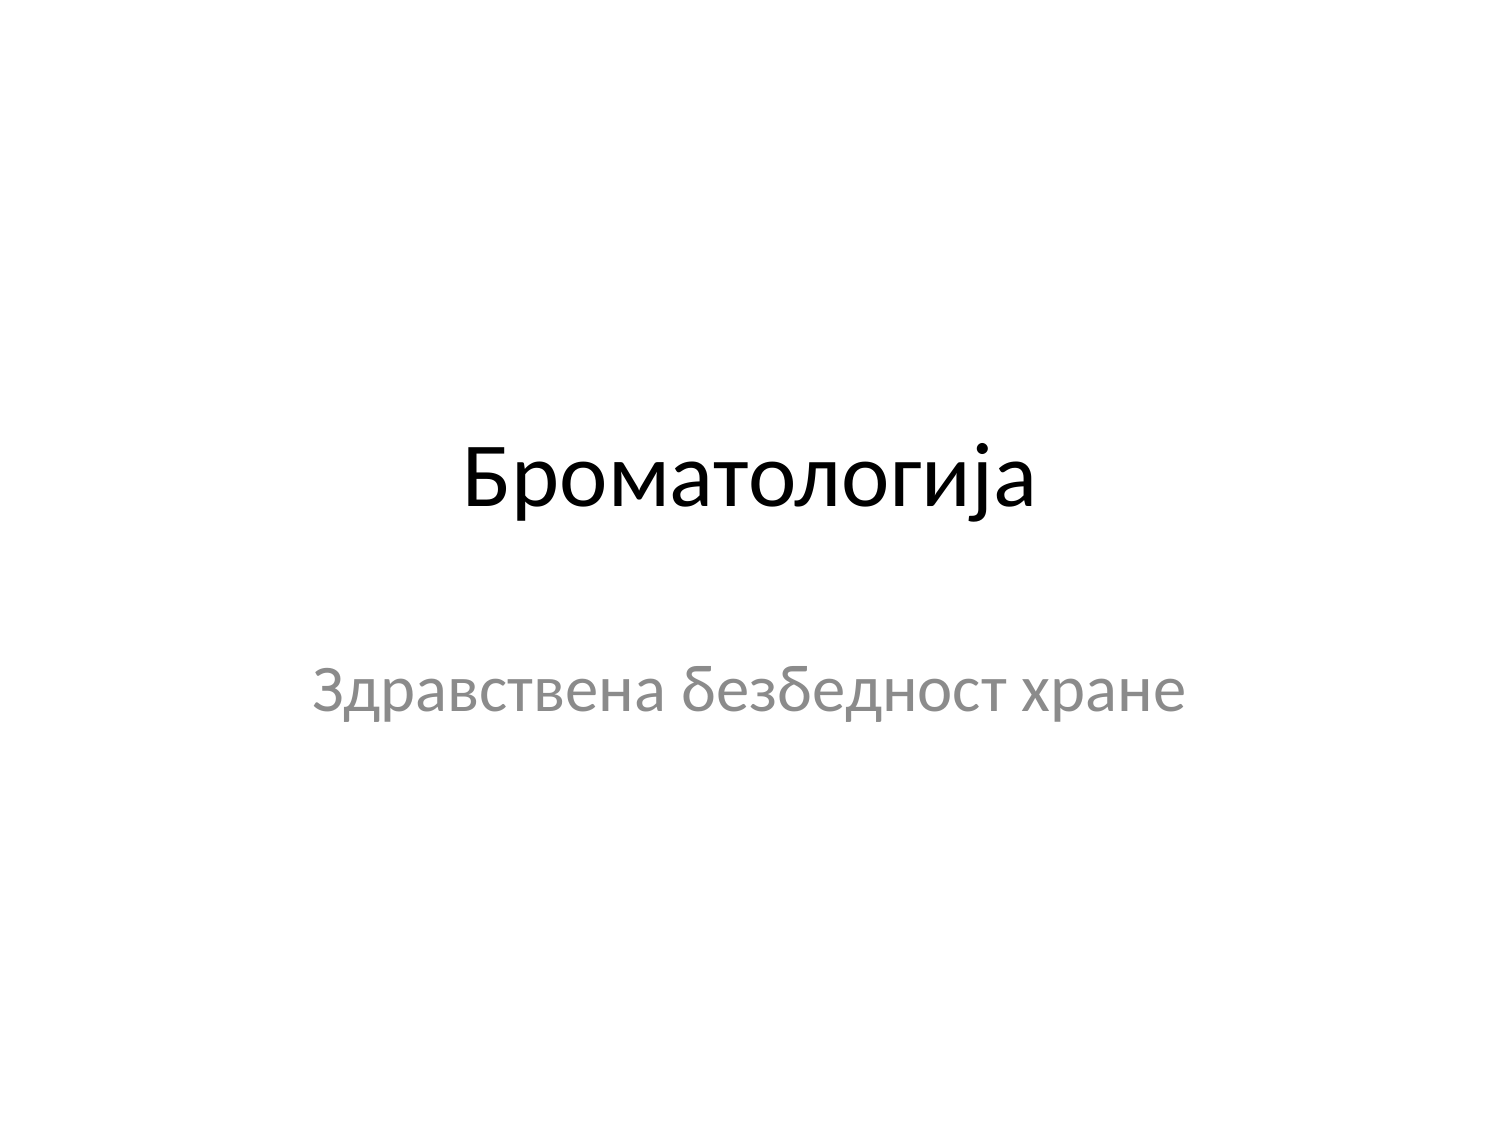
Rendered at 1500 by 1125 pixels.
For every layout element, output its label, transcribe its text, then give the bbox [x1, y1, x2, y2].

title Броматологија [112, 349, 1388, 591]
subtitle Здравствена безбедност хране [225, 637, 1275, 925]
